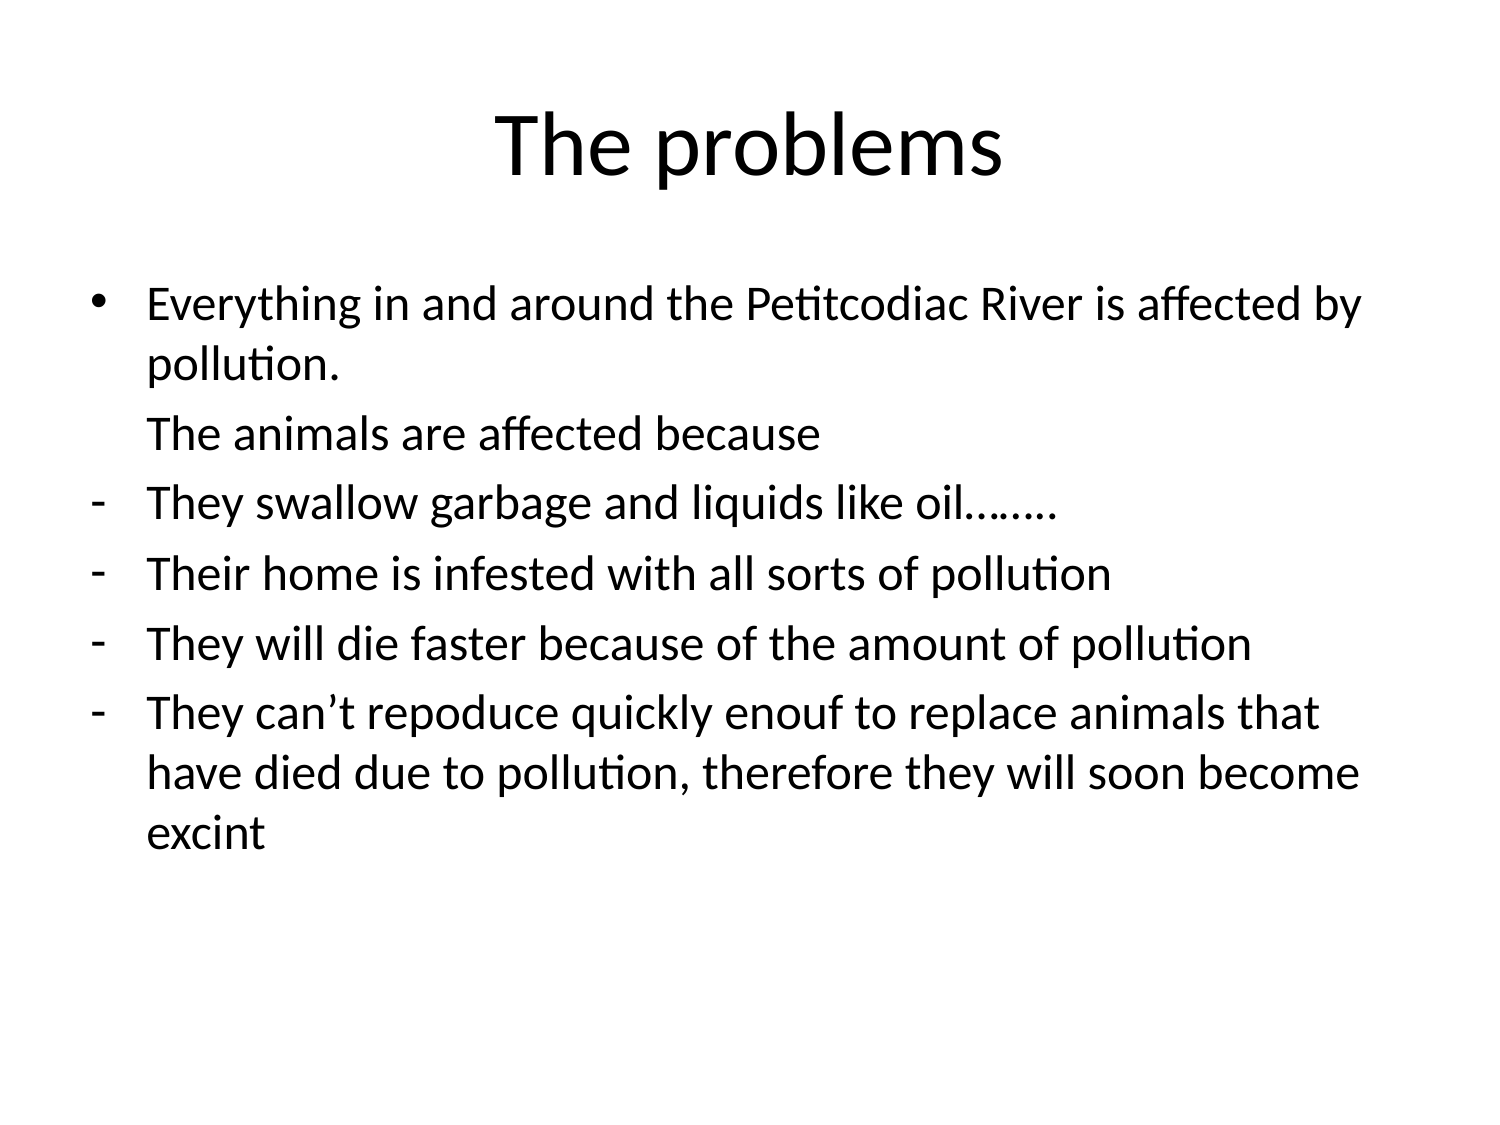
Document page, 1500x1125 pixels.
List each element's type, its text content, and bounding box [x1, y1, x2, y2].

list Everything in and around the Petitcodiac River is affected by pollution. The animals are affected because They swallow garbage and liquids like oil…….. Their home is infested with all sorts of pollution They will die faster because of the amount of pollution They can’t repoduce quickly enouf to replace animals that have died due to pollution, therefore they will soon become excint [75, 262, 1425, 1005]
title The problems [75, 45, 1425, 233]
